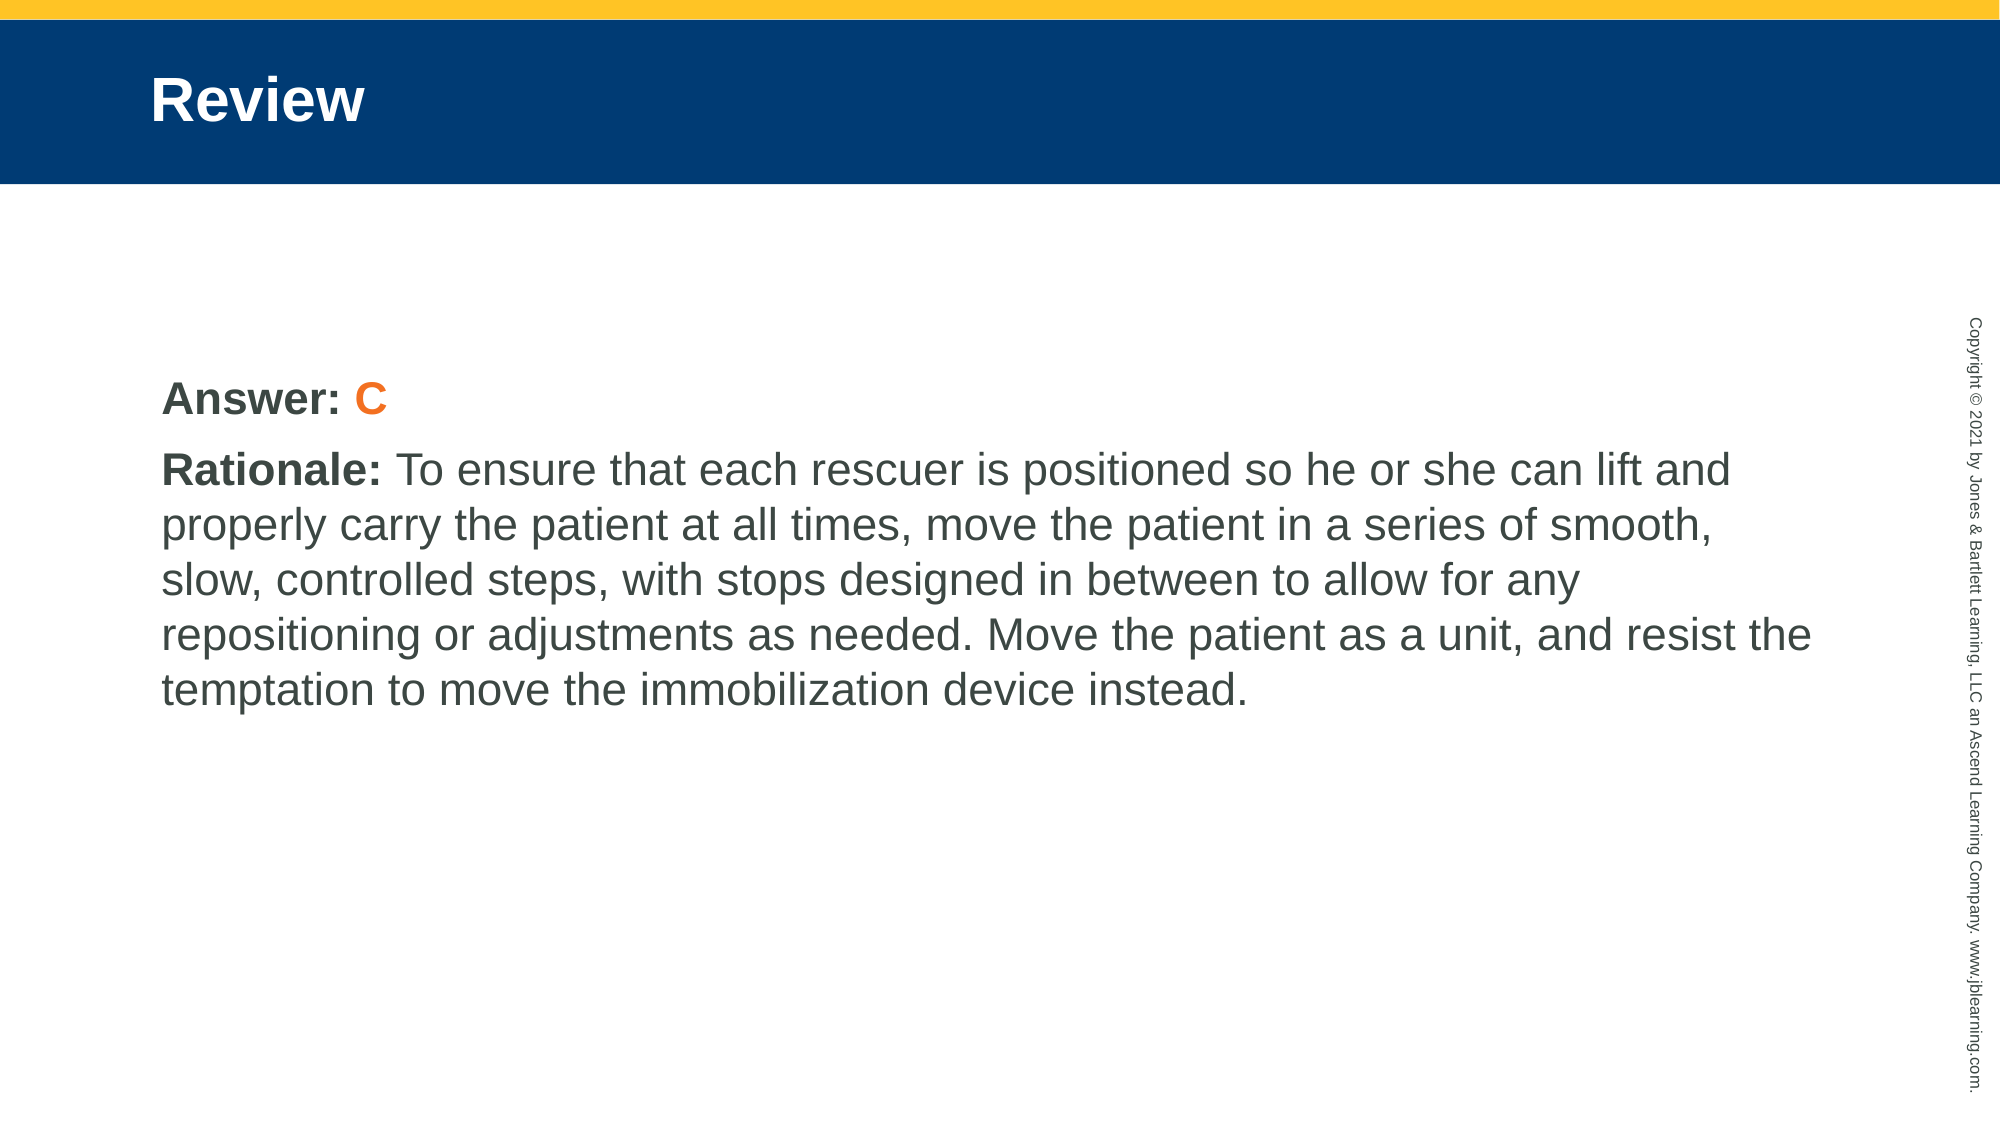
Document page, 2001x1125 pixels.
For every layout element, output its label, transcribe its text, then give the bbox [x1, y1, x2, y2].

list Answer: C Rationale: To ensure that each rescuer is positioned so he or she can lift and properly carry the patient at all times, move the patient in a series of smooth, slow, controlled steps, with stops designed in between to allow for any repositioning or adjustments as needed. Move the patient as a unit, and resist the temptation to move the immobilization device instead. [146, 361, 1859, 1016]
title Review [0, 19, 2000, 185]
